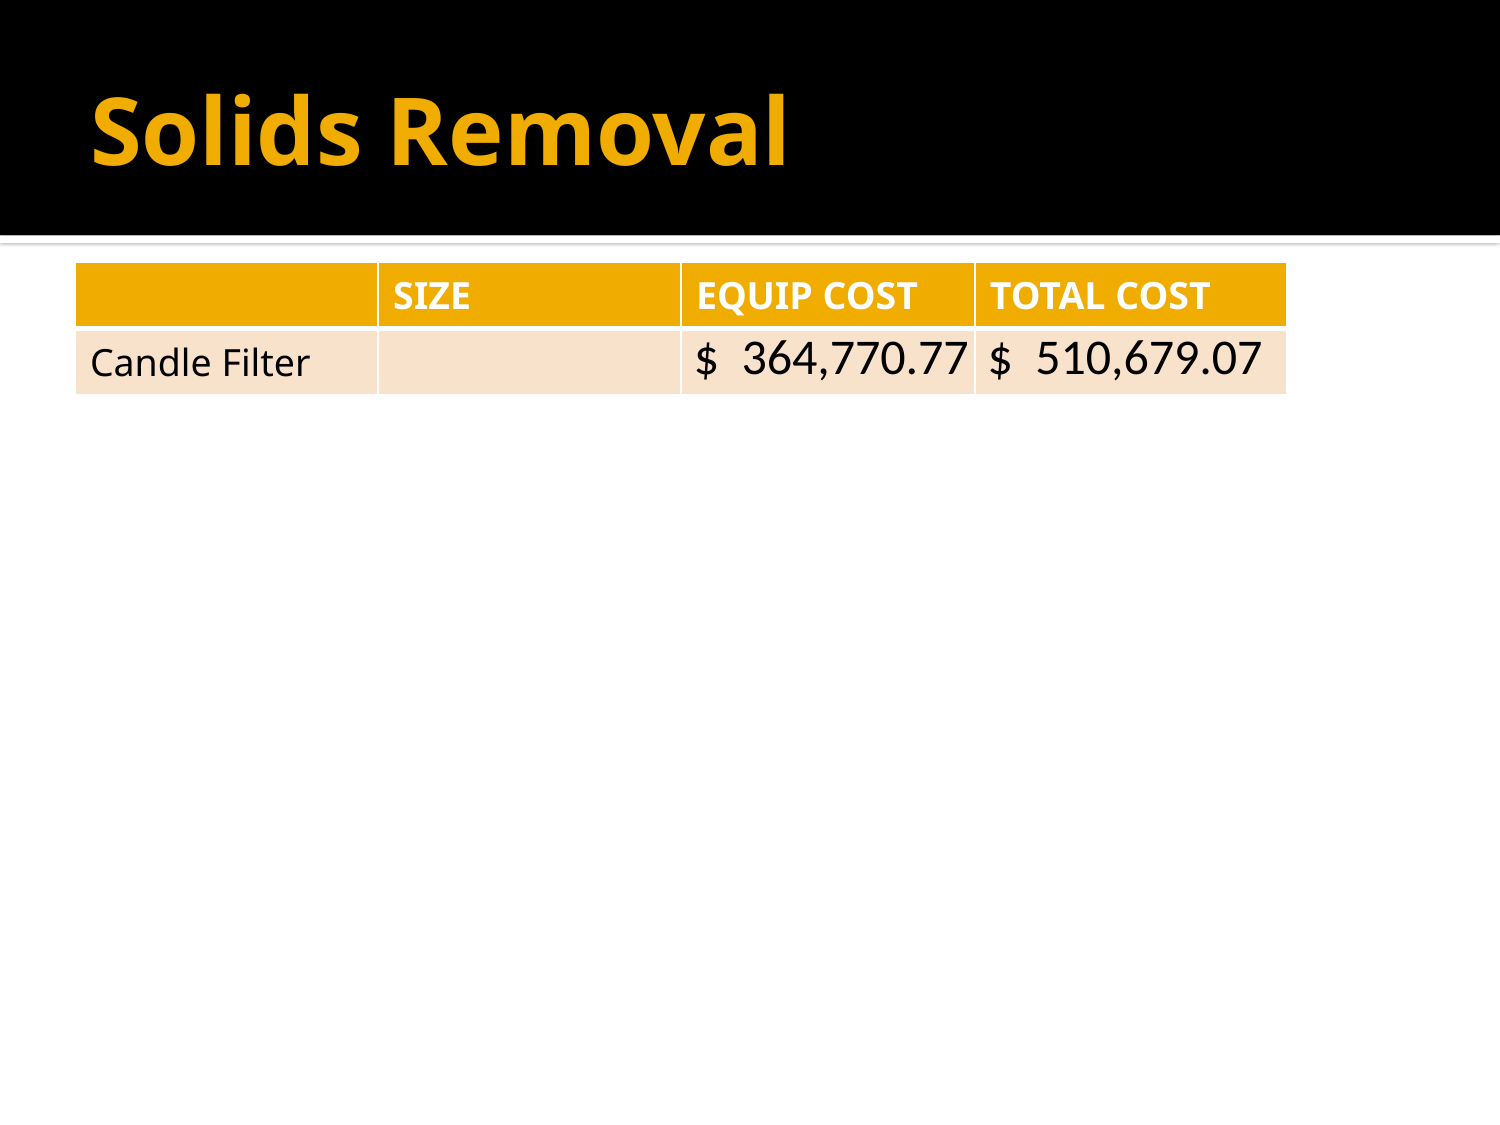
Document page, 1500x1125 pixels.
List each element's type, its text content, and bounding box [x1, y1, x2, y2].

table_header SIZE [379, 263, 680, 326]
table_header [76, 263, 377, 326]
table_header EQUIP COST [682, 263, 974, 326]
table_cell Candle Filter [76, 331, 377, 394]
table_cell $ 364,770.77 [682, 331, 974, 394]
table_cell [379, 331, 680, 394]
table_cell $ 510,679.07 [976, 331, 1286, 394]
table_header TOTAL COST [976, 263, 1286, 326]
title Solids Removal [75, 25, 1425, 231]
